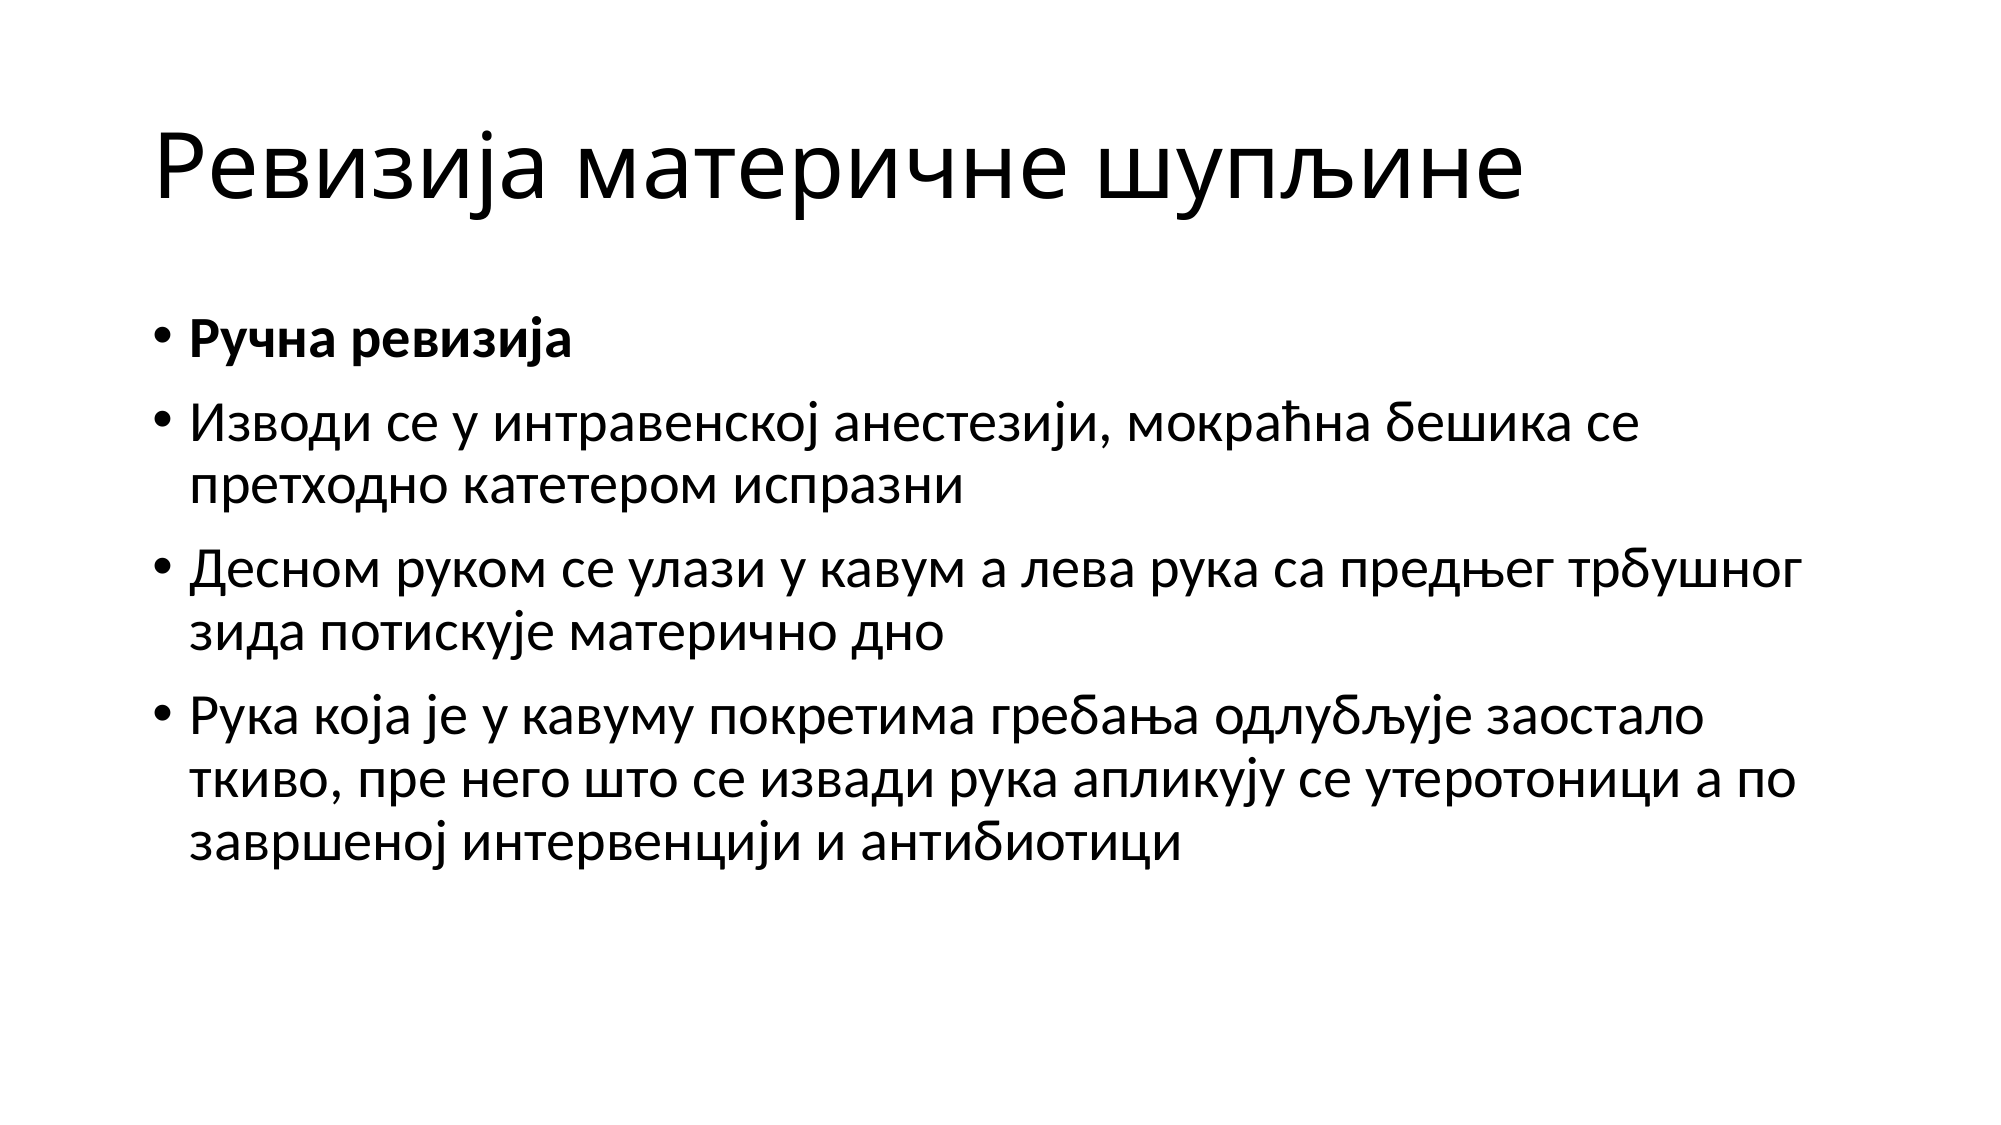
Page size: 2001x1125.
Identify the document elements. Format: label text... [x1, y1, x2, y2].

list Ручна ревизија Изводи се у интравенској анестезији, мокраћна бешика се претходно катетером испразни Десном руком се улази у кавум а лева рука са предњег трбушног зида потискује матерично дно Рука која је у кавуму покретима гребања одлубљује заостало ткиво, пре него што се извади рука апликују се утеротоници а по завршеној интервенцији и антибиотици [137, 299, 1863, 1014]
title Ревизија материчне шупљине [137, 59, 1863, 278]
